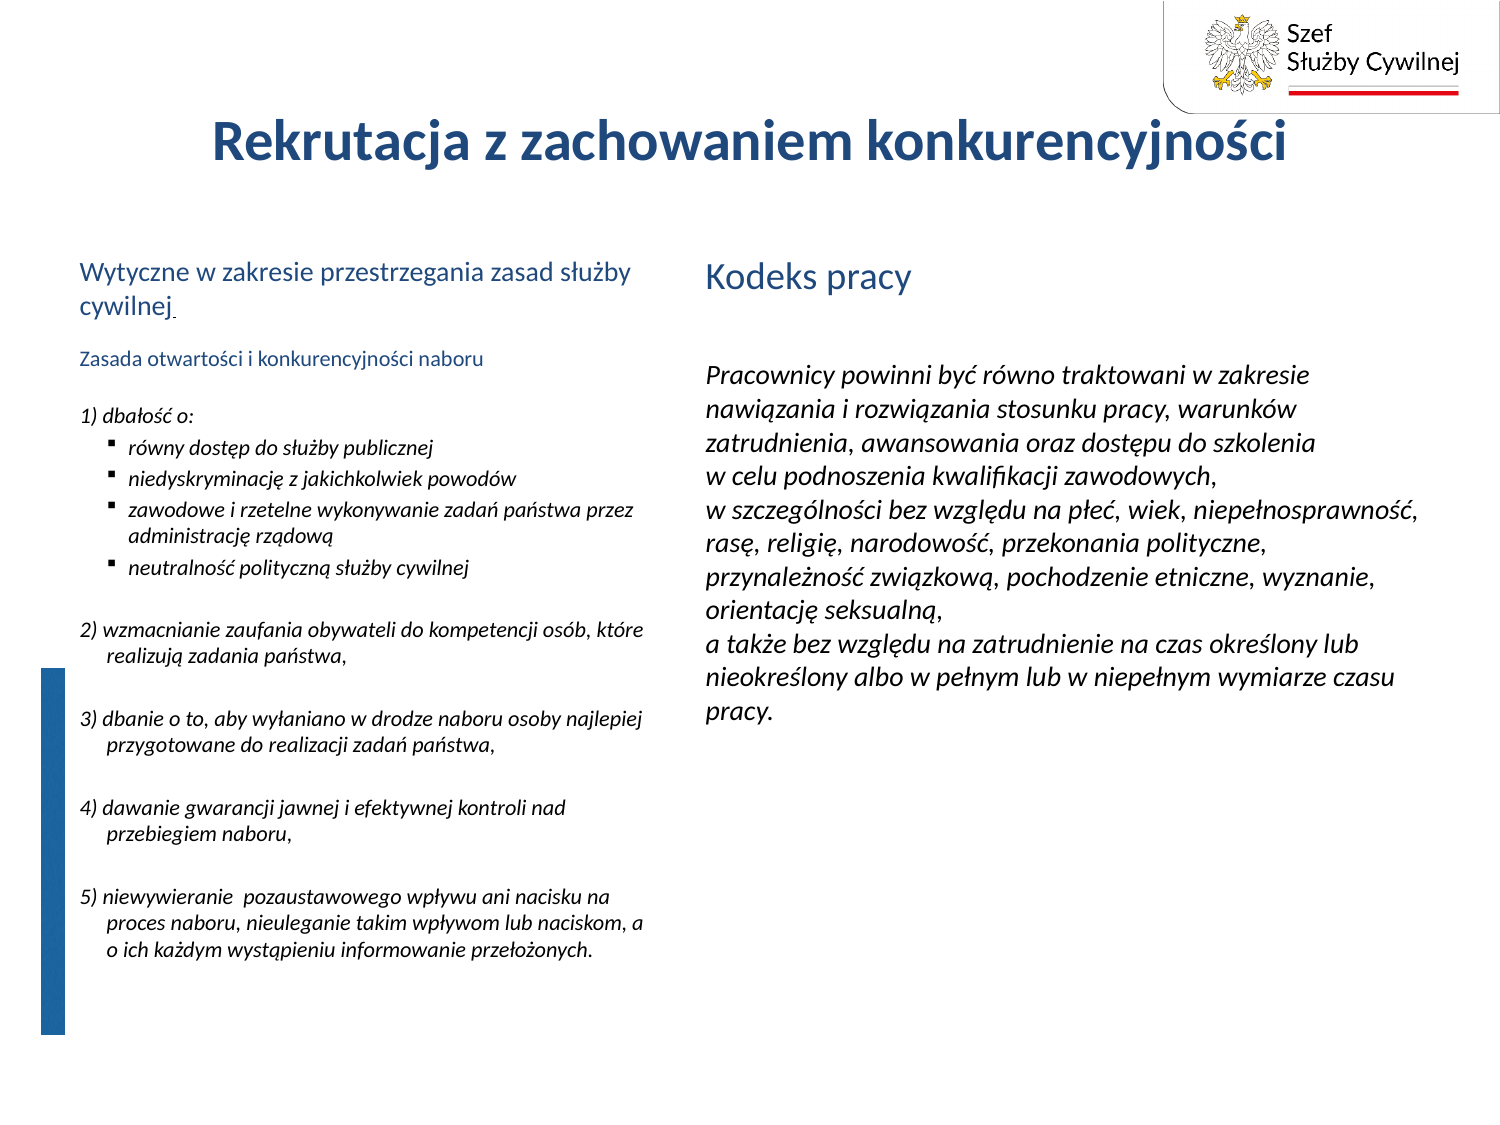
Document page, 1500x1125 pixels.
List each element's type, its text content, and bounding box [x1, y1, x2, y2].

text_box Kodeks pracy Pracownicy powinni być równo traktowani w zakresie nawiązania i rozwiązania stosunku pracy, warunków zatrudnienia, awansowania oraz dostępu do szkolenia w celu podnoszenia kwalifikacji zawodowych, w szczególności bez względu na płeć, wiek, niepełnosprawność, rasę, religię, narodowość, przekonania polityczne, przynależność związkową, pochodzenie etniczne, wyznanie, orientację seksualną, a także bez względu na zatrudnienie na czas określony lub nieokreślony albo w pełnym lub w niepełnym wymiarze czasu pracy. [690, 243, 1447, 740]
title Rekrutacja z zachowaniem konkurencyjności [100, 94, 1402, 220]
picture [1163, 0, 1500, 114]
text_box Wytyczne w zakresie przestrzegania zasad służby cywilnej Zasada otwartości i konkurencyjności naboru 1) dbałość o: równy dostęp do służby publicznej niedyskryminację z jakichkolwiek powodów zawodowe i rzetelne wykonywanie zadań państwa przez administrację rządową neutralność polityczną służby cywilnej 2) wzmacnianie zaufania obywateli do kompetencji osób, które realizują zadania państwa, 3) dbanie o to, aby wyłaniano w drodze naboru osoby najlepiej przygotowane do realizacji zadań państwa, 4) dawanie gwarancji jawnej i efektywnej kontroli nad przebiegiem naboru, 5) niewywieranie pozaustawowego wpływu ani nacisku na proces naboru, nieuleganie takim wpływom lub naciskom, a o ich każdym wystąpieniu informowanie przełożonych. [64, 219, 668, 1035]
picture [41, 668, 64, 1035]
